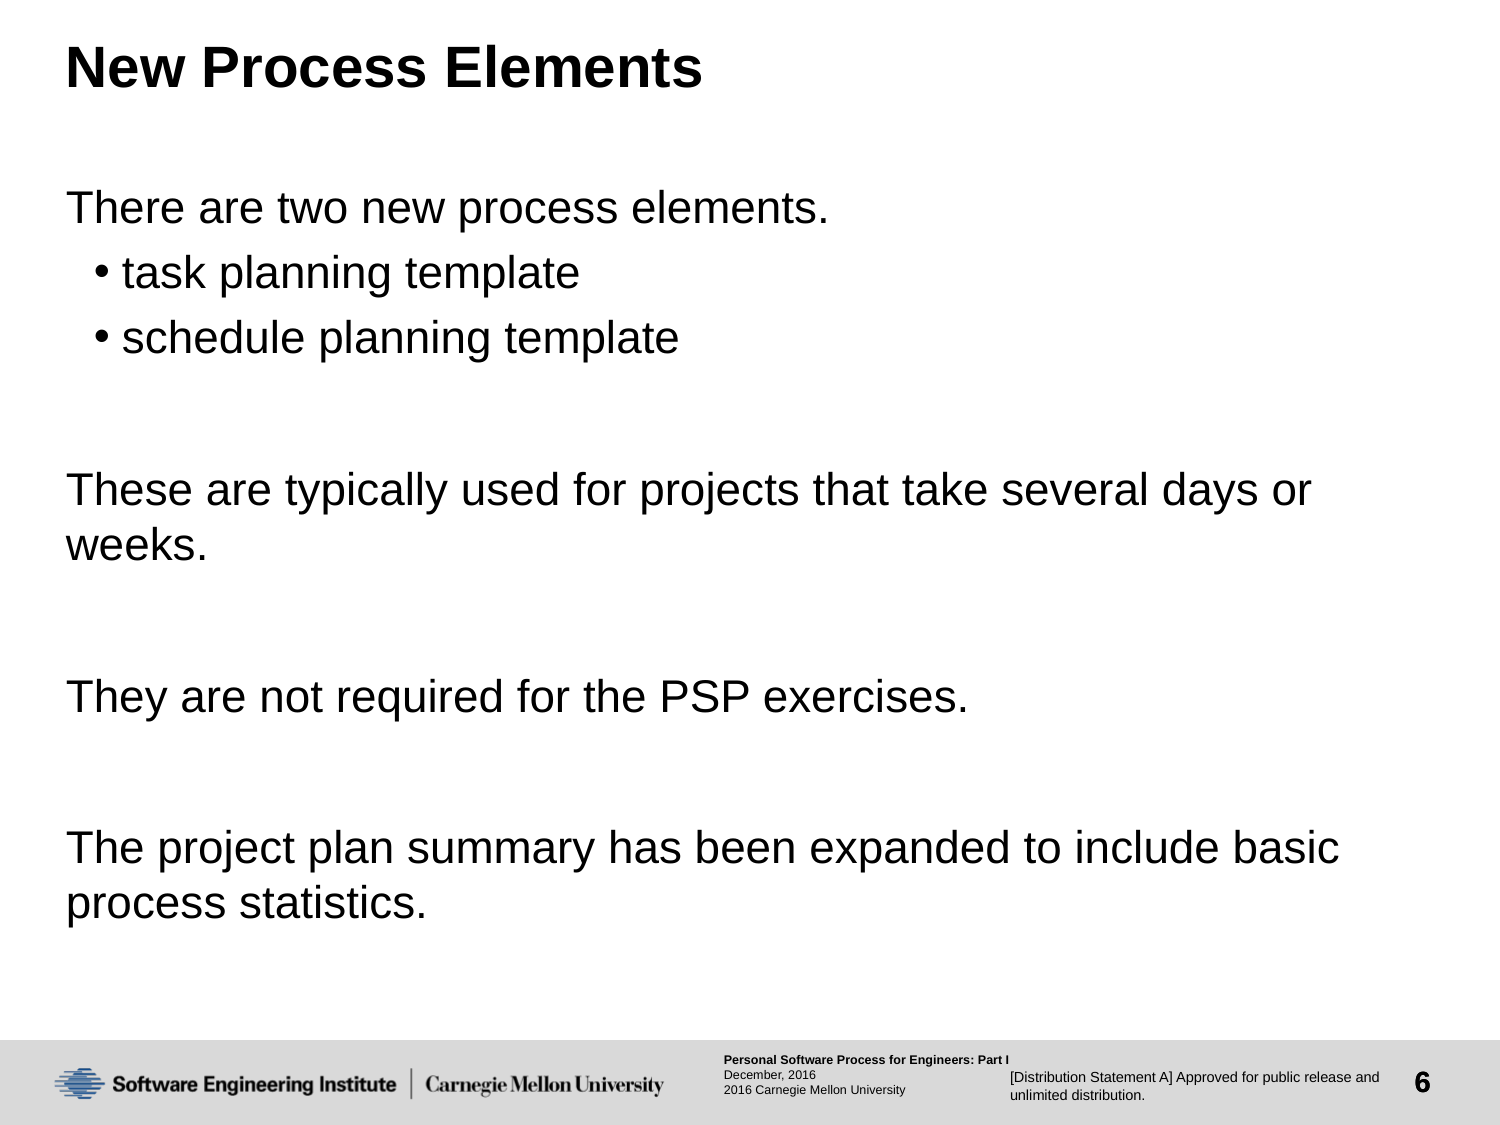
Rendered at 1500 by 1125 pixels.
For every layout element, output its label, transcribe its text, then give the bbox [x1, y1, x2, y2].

list There are two new process elements. task planning template schedule planning template These are typically used for projects that take several days or weeks. They are not required for the PSP exercises. The project plan summary has been expanded to include basic process statistics. [65, 177, 1431, 1000]
picture [46, 1061, 673, 1104]
title New Process Elements [65, 37, 1313, 148]
